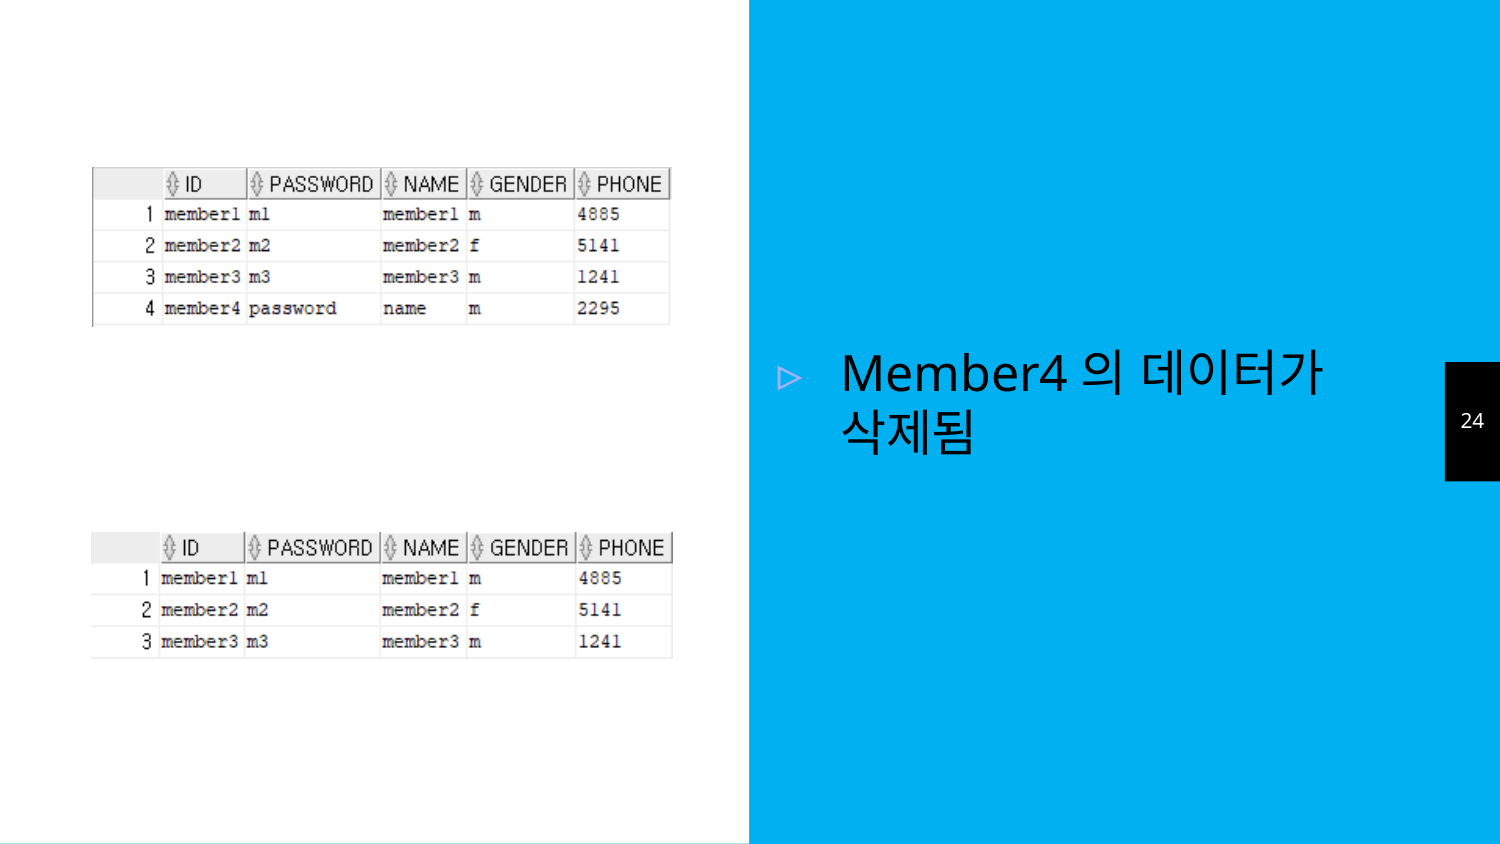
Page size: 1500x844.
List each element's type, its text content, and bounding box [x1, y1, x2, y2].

picture [92, 167, 672, 327]
picture [90, 532, 674, 659]
list Member4의 데이터가 삭제됨 [750, 326, 1500, 517]
